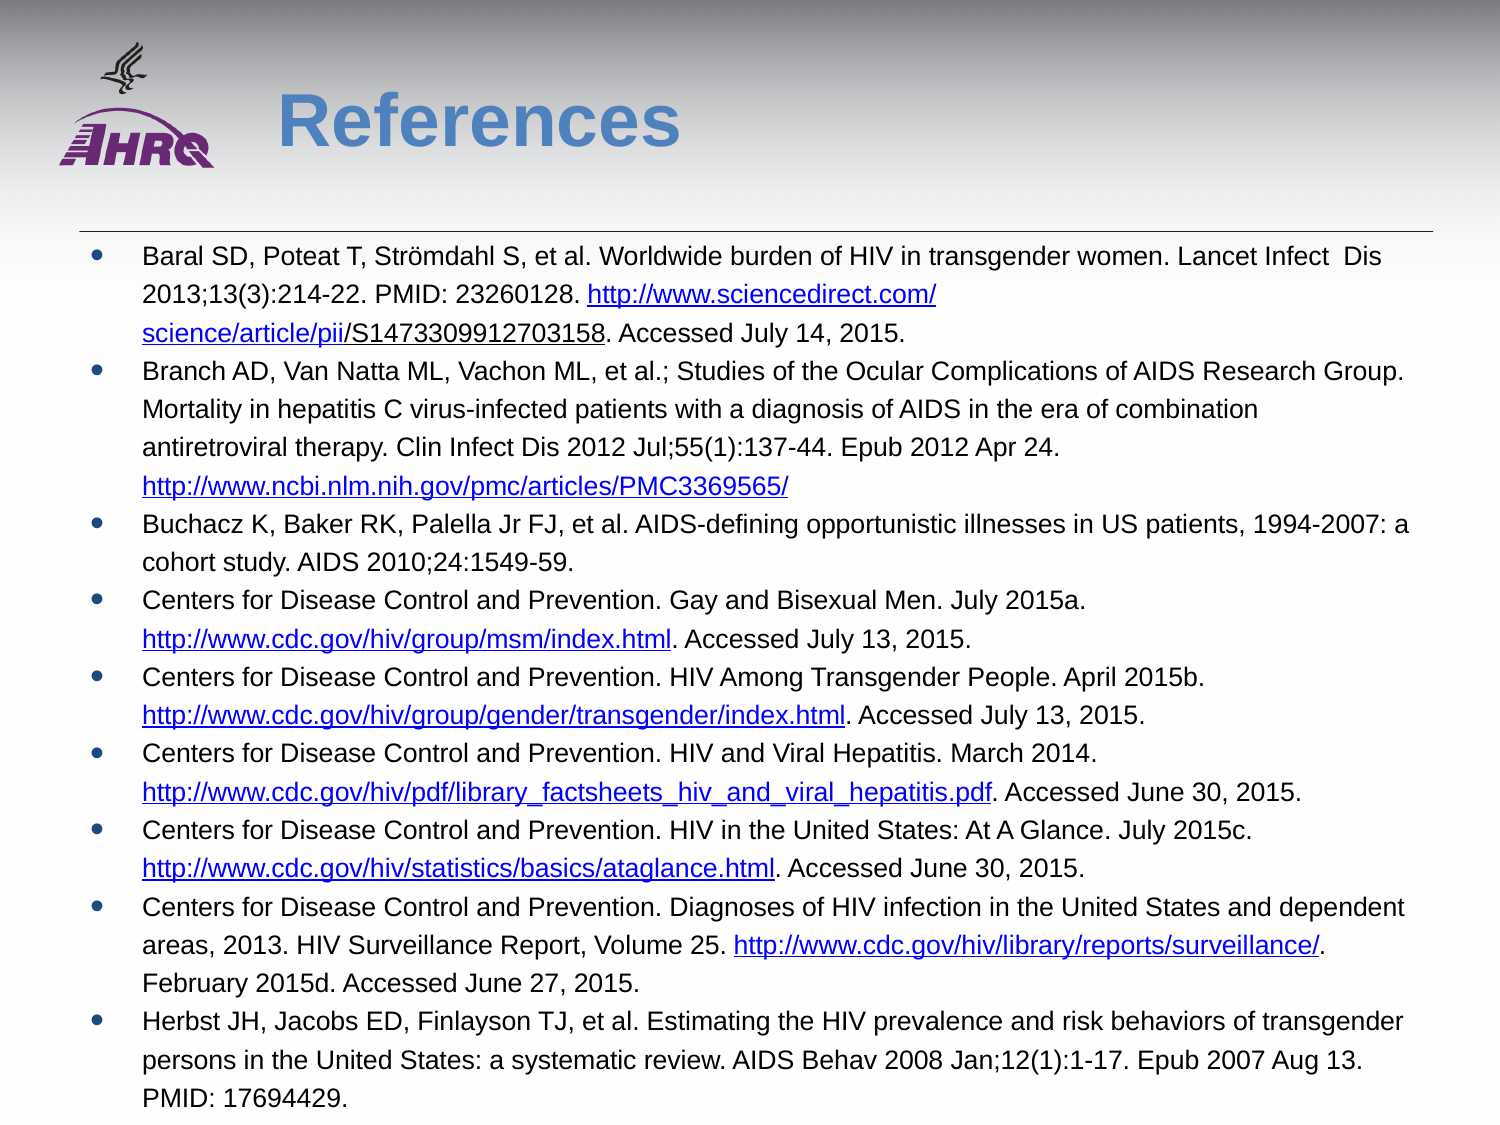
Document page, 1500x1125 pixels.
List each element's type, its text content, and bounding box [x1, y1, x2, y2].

list Baral SD, Poteat T, Strömdahl S, et al. Worldwide burden of HIV in transgender women. Lancet Infect Dis 2013;13(3):214-22. PMID: 23260128. http://www.sciencedirect.com/ science/article/pii/S1473309912703158. Accessed July 14, 2015. Branch AD, Van Natta ML, Vachon ML, et al.; Studies of the Ocular Complications of AIDS Research Group. Mortality in hepatitis C virus-infected patients with a diagnosis of AIDS in the era of combination antiretroviral therapy. Clin Infect Dis 2012 Jul;55(1):137-44. Epub 2012 Apr 24. http://www.ncbi.nlm.nih.gov/pmc/articles/PMC3369565/ Buchacz K, Baker RK, Palella Jr FJ, et al. AIDS-defining opportunistic illnesses in US patients, 1994-2007: a cohort study. AIDS 2010;24:1549-59. Centers for Disease Control and Prevention. Gay and Bisexual Men. July 2015a. http://www.cdc.gov/hiv/group/msm/index.html. Accessed July 13, 2015. Centers for Disease Control and Prevention. HIV Among Transgender People. April 2015b. http://www.cdc.gov/hiv/group/gender/transgender/index.html. Accessed July 13, 2015. Centers for Disease Control and Prevention. HIV and Viral Hepatitis. March 2014. http://www.cdc.gov/hiv/pdf/library_factsheets_hiv_and_viral_hepatitis.pdf. Accessed June 30, 2015. Centers for Disease Control and Prevention. HIV in the United States: At A Glance. July 2015c. http://www.cdc.gov/hiv/statistics/basics/ataglance.html. Accessed June 30, 2015. Centers for Disease Control and Prevention. Diagnoses of HIV infection in the United States and dependent areas, 2013. HIV Surveillance Report, Volume 25. http://www.cdc.gov/hiv/library/reports/surveillance/. February 2015d. Accessed June 27, 2015. Herbst JH, Jacobs ED, Finlayson TJ, et al. Estimating the HIV prevalence and risk behaviors of transgender persons in the United States: a systematic review. AIDS Behav 2008 Jan;12(1):1-17. Epub 2007 Aug 13. PMID: 17694429. [75, 224, 1425, 1125]
picture [0, 0, 1500, 1125]
title References [262, 45, 1425, 188]
